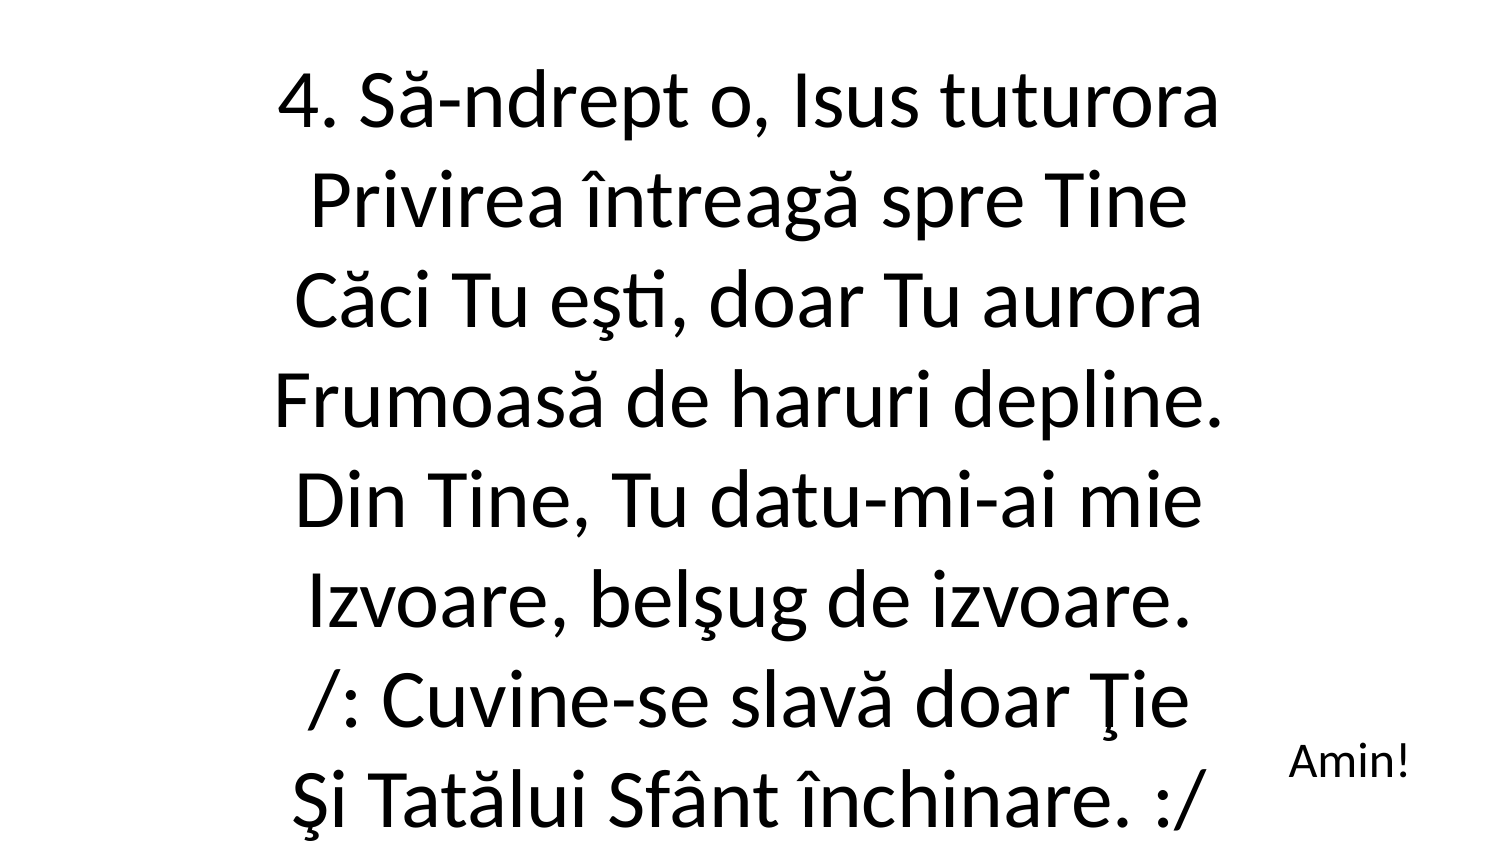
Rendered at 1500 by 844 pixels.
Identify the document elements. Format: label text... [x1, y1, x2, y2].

text_box 4. Să-ndrept o, Isus tuturora Privirea întreagă spre Tine Căci Tu eşti, doar Tu aurora Frumoasă de haruri depline. Din Tine, Tu datu-mi-ai mie Izvoare, belşug de izvoare. /: Cuvine-se slavă doar Ţie Şi Tatălui Sfânt închinare. :/ [258, 0, 1242, 844]
text_box Amin! [1273, 674, 1427, 795]
